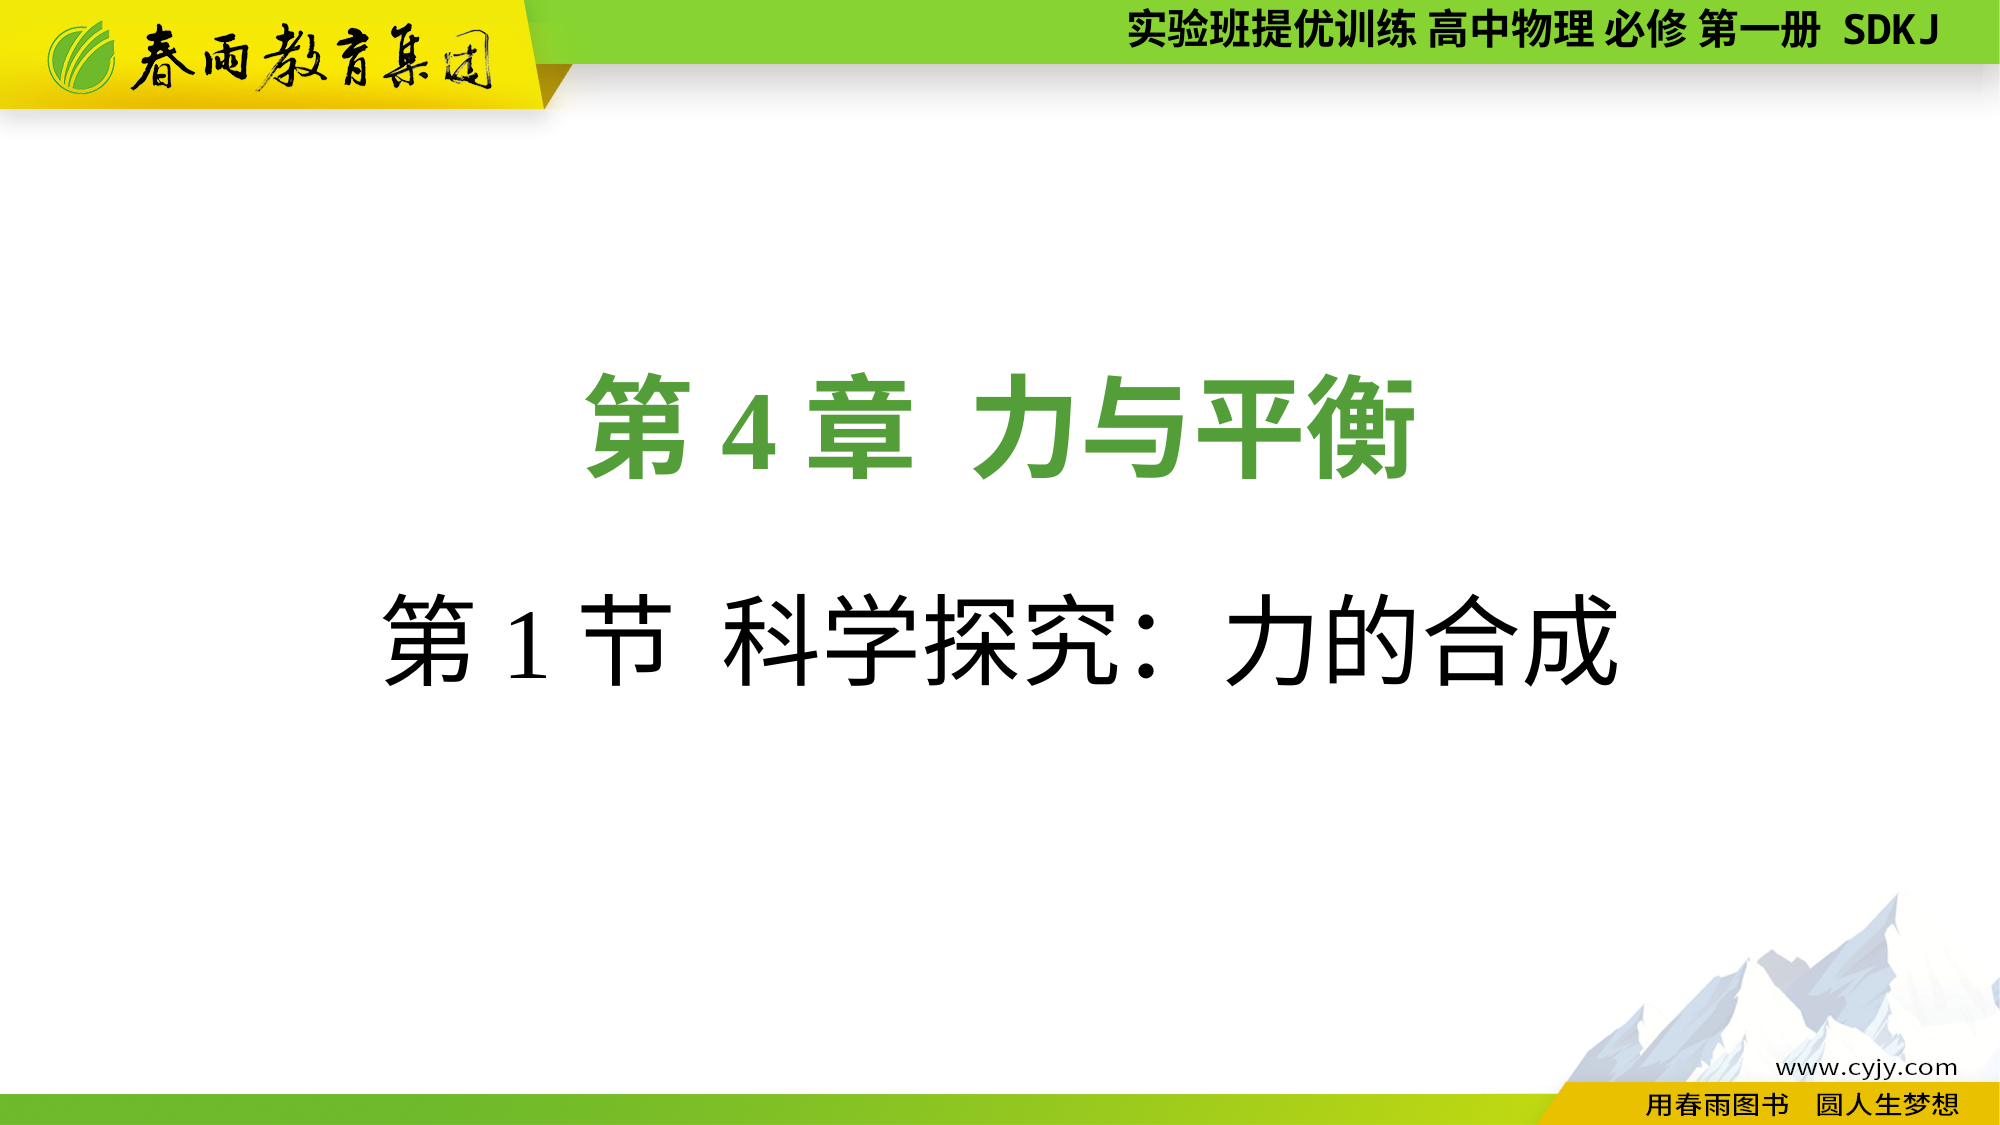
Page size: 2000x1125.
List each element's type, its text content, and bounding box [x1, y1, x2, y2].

picture [0, 0, 2000, 1125]
text_box 第4章 力与平衡 [54, 282, 1946, 500]
text_box 第1节 科学探究：力的合成 [54, 511, 1946, 706]
